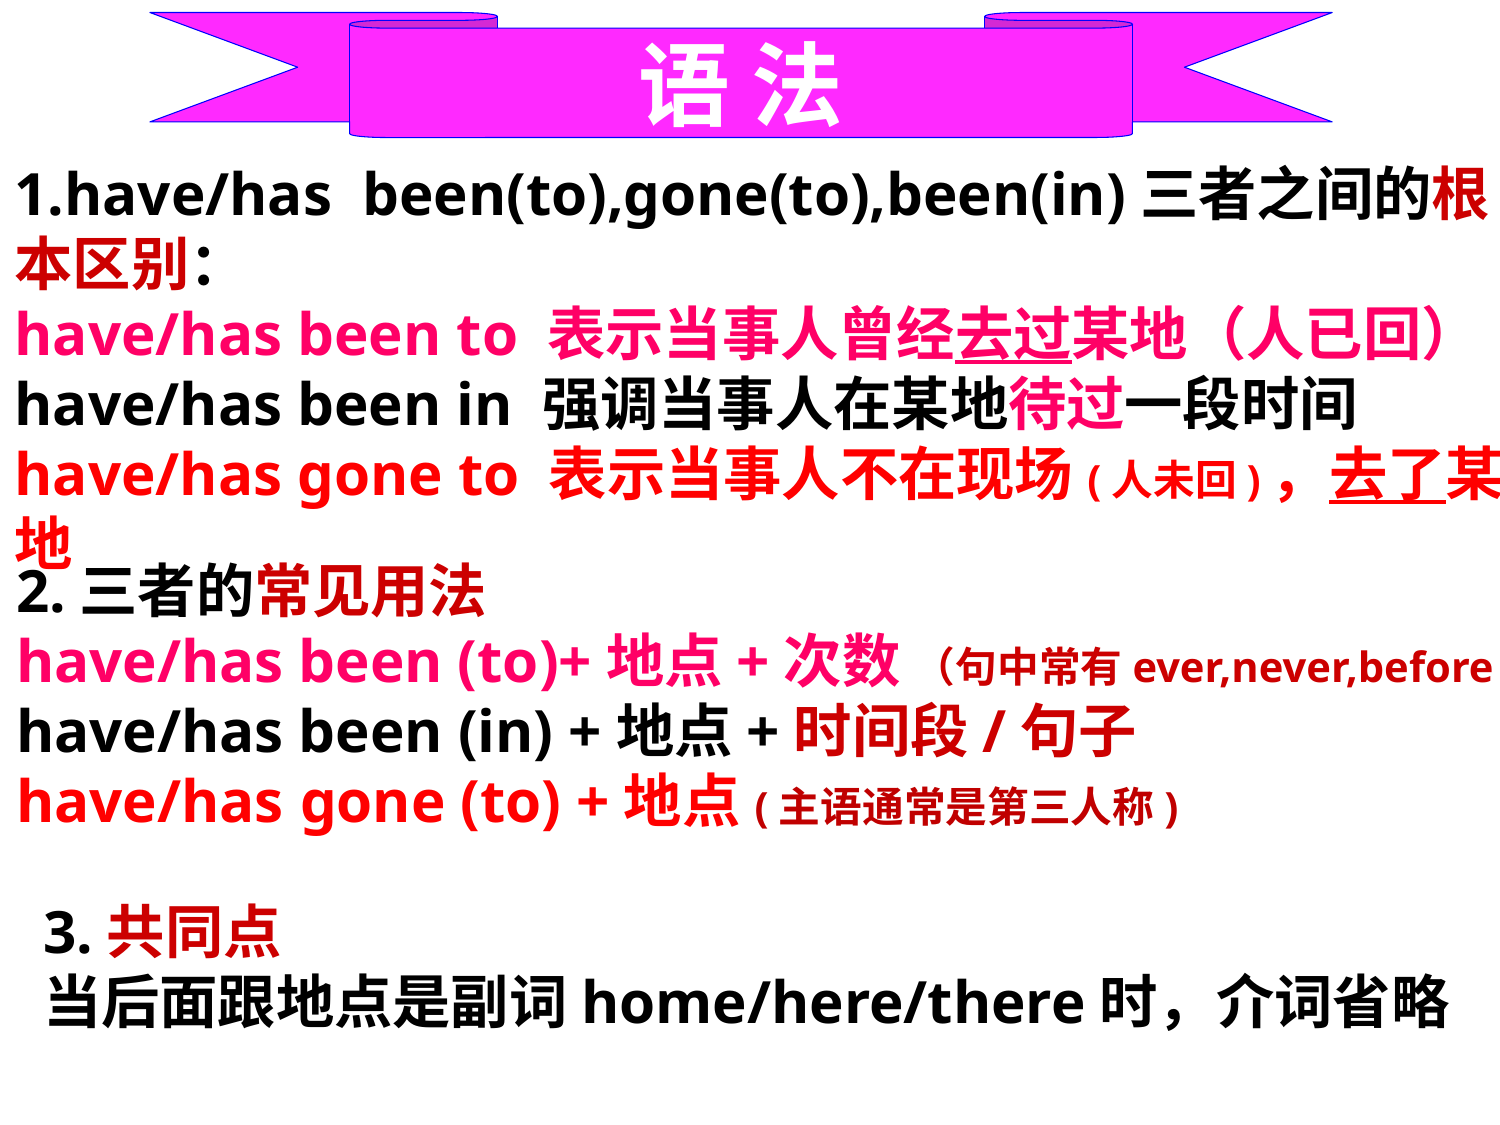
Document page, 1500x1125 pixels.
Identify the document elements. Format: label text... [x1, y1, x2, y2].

text_box 语 法 [149, 12, 1333, 138]
text_box 1.have/has been(to),gone(to),been(in)三者之间的根本区别： have/has been to 表示当事人曾经去过某地（人已回） have/has been in 强调当事人在某地待过一段时间 have/has gone to 表示当事人不在现场(人未回)，去了某地 [0, 149, 1500, 725]
text_box 2.三者的常见用法 have/has been (to)+地点+次数 （句中常有ever,never,before） have/has been (in) +地点+时间段/句子 have/has gone (to) +地点(主语通常是第三人称) [1, 547, 1500, 912]
text_box 3.共同点 当后面跟地点是副词home/here/there时，介词省略 [28, 887, 1464, 1043]
